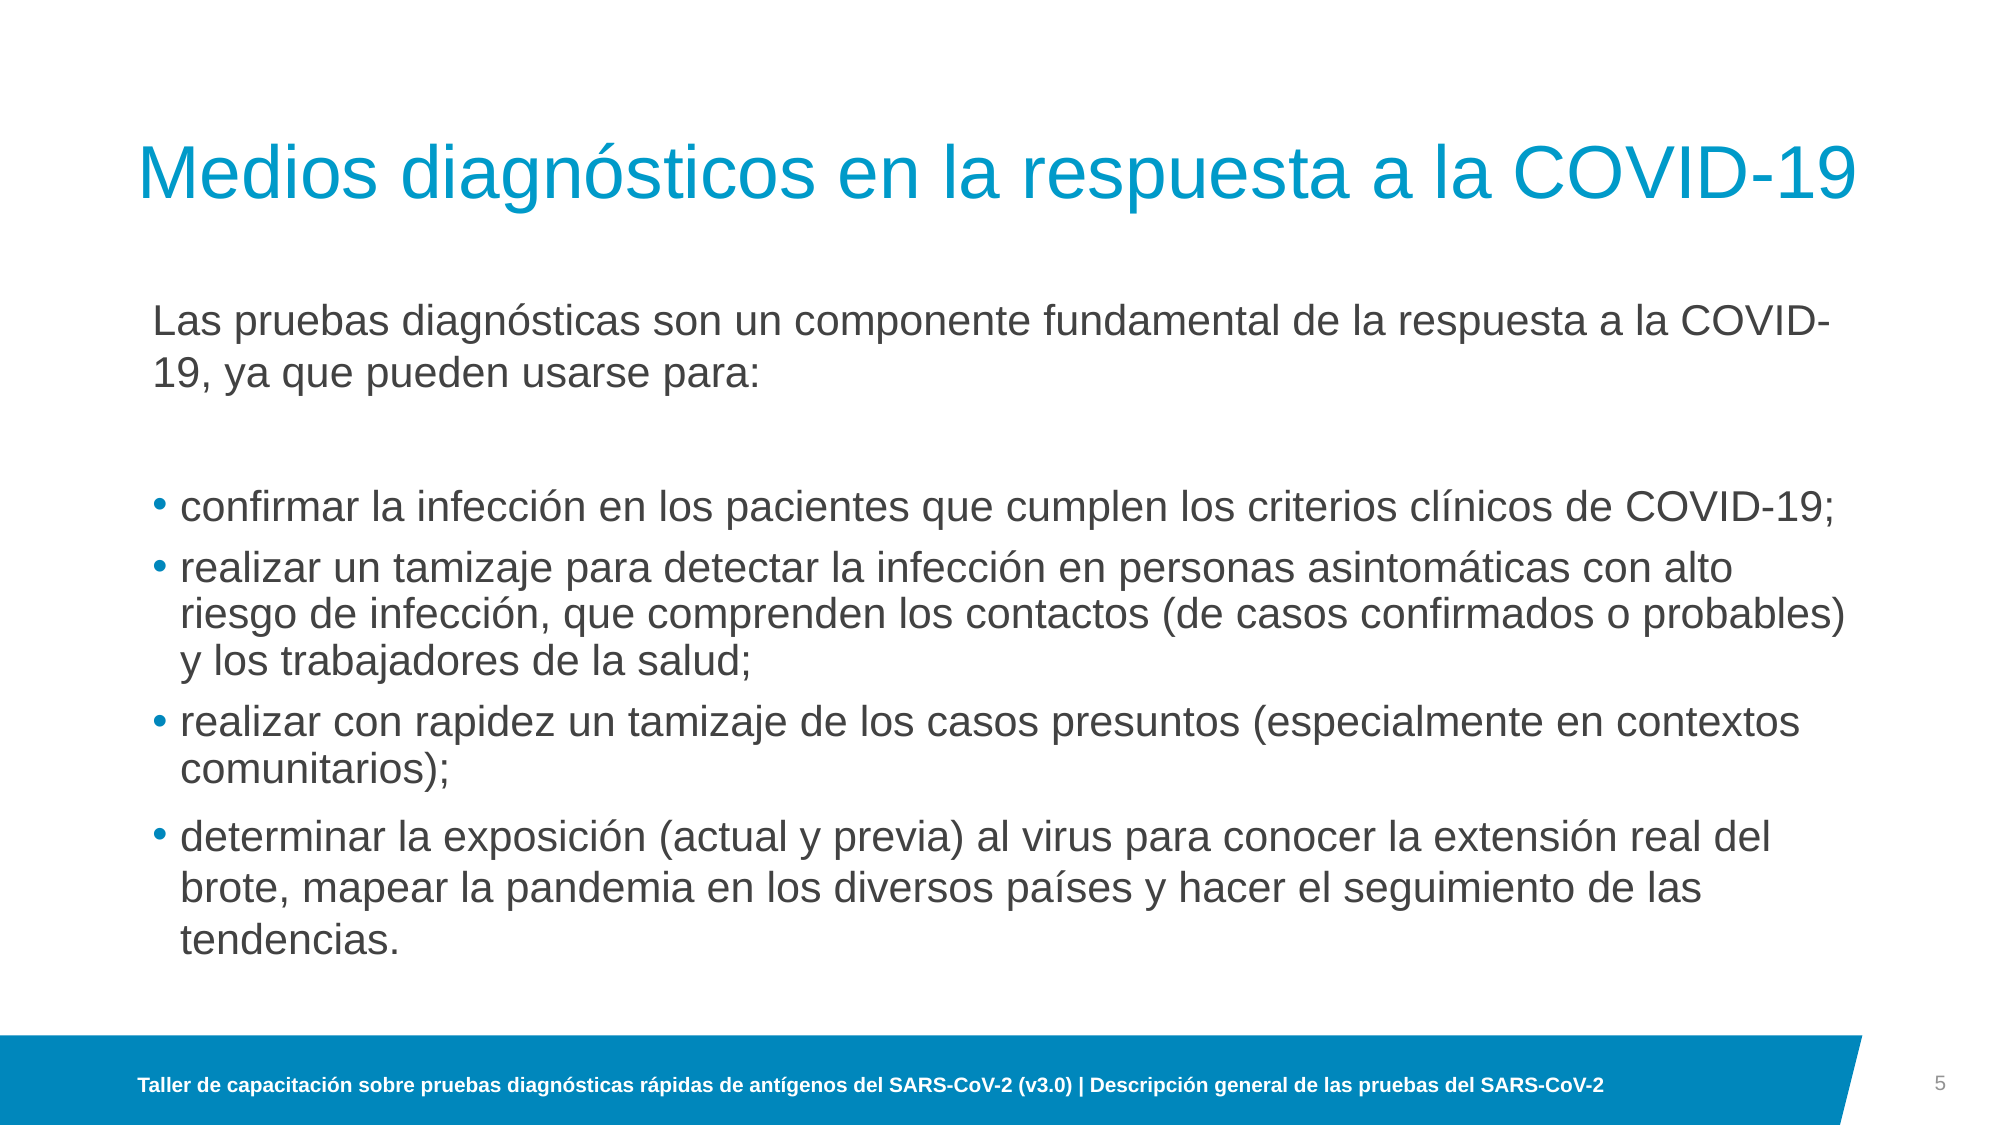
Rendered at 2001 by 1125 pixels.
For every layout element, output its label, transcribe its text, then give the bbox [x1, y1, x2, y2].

title Medios diagnósticos en la respuesta a la COVID-19 [137, 59, 1863, 215]
slide_number 5 [1862, 1035, 1947, 1125]
list Las pruebas diagnósticas son un componente fundamental de la respuesta a la COVID-19, ya que pueden usarse para: confirmar la infección en los pacientes que cumplen los criterios clínicos de COVID-19; realizar un tamizaje para detectar la infección en personas asintomáticas con alto riesgo de infección, que comprenden los contactos (de casos confirmados o probables) y los trabajadores de la salud; realizar con rapidez un tamizaje de los casos presuntos (especialmente en contextos comunitarios); determinar la exposición (actual y previa) al virus para conocer la extensión real del brote, mapear la pandemia en los diversos países y hacer el seguimiento de las tendencias. [137, 284, 1863, 1014]
footer Taller de capacitación sobre pruebas diagnósticas rápidas de antígenos del SARS-CoV-2 (v3.0) | Descripción general de las pruebas del SARS-CoV-2 [137, 1042, 1720, 1125]
